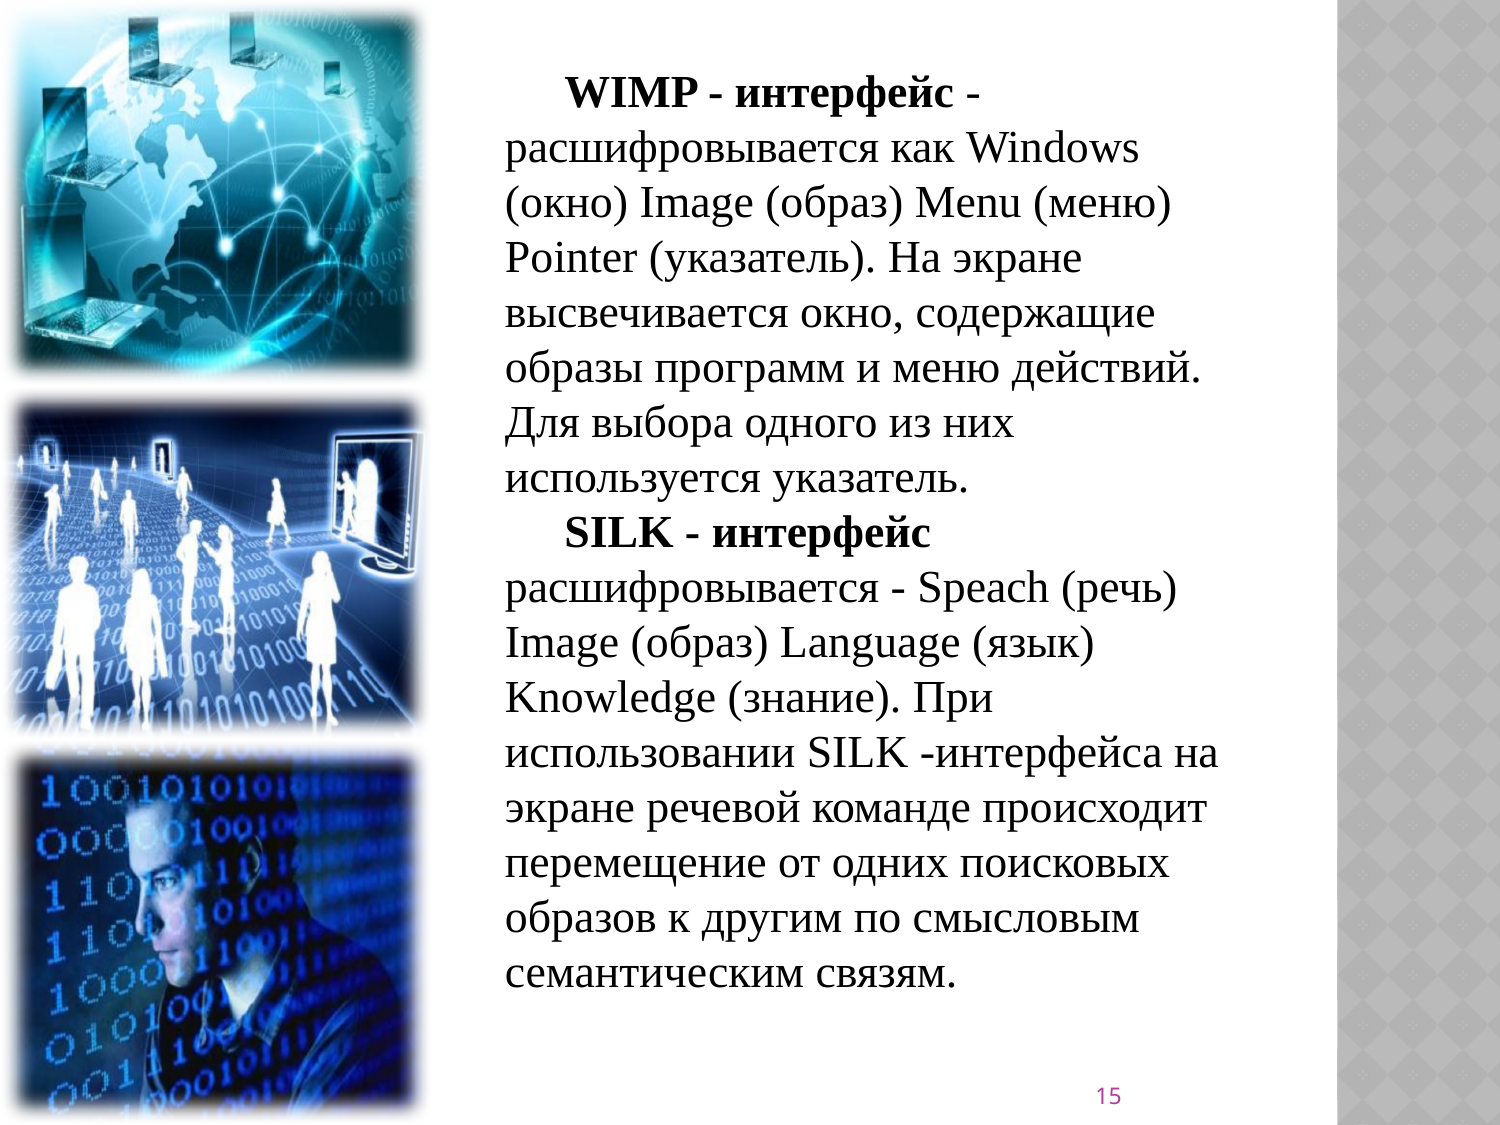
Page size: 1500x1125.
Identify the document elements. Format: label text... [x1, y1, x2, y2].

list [0, 0, 432, 384]
picture [0, 384, 432, 1125]
slide_number 15 [1025, 1075, 1122, 1113]
text_box WIMP - интерфейс - расшифровывается как Windows (окно) Image (образ) Menu (меню) Pointer (указатель). На экране высвечивается окно, содержащие образы программ и меню действий. Для выбора одного из них используется указатель. SILK - интерфейс расшифровывается - Speach (речь) Image (образ) Language (язык) Knowledge (знание). При использовании SILK -интерфейса на экране речевой команде происходит перемещение от одних поисковых образов к другим по смысловым семантическим связям. [490, 54, 1282, 1004]
